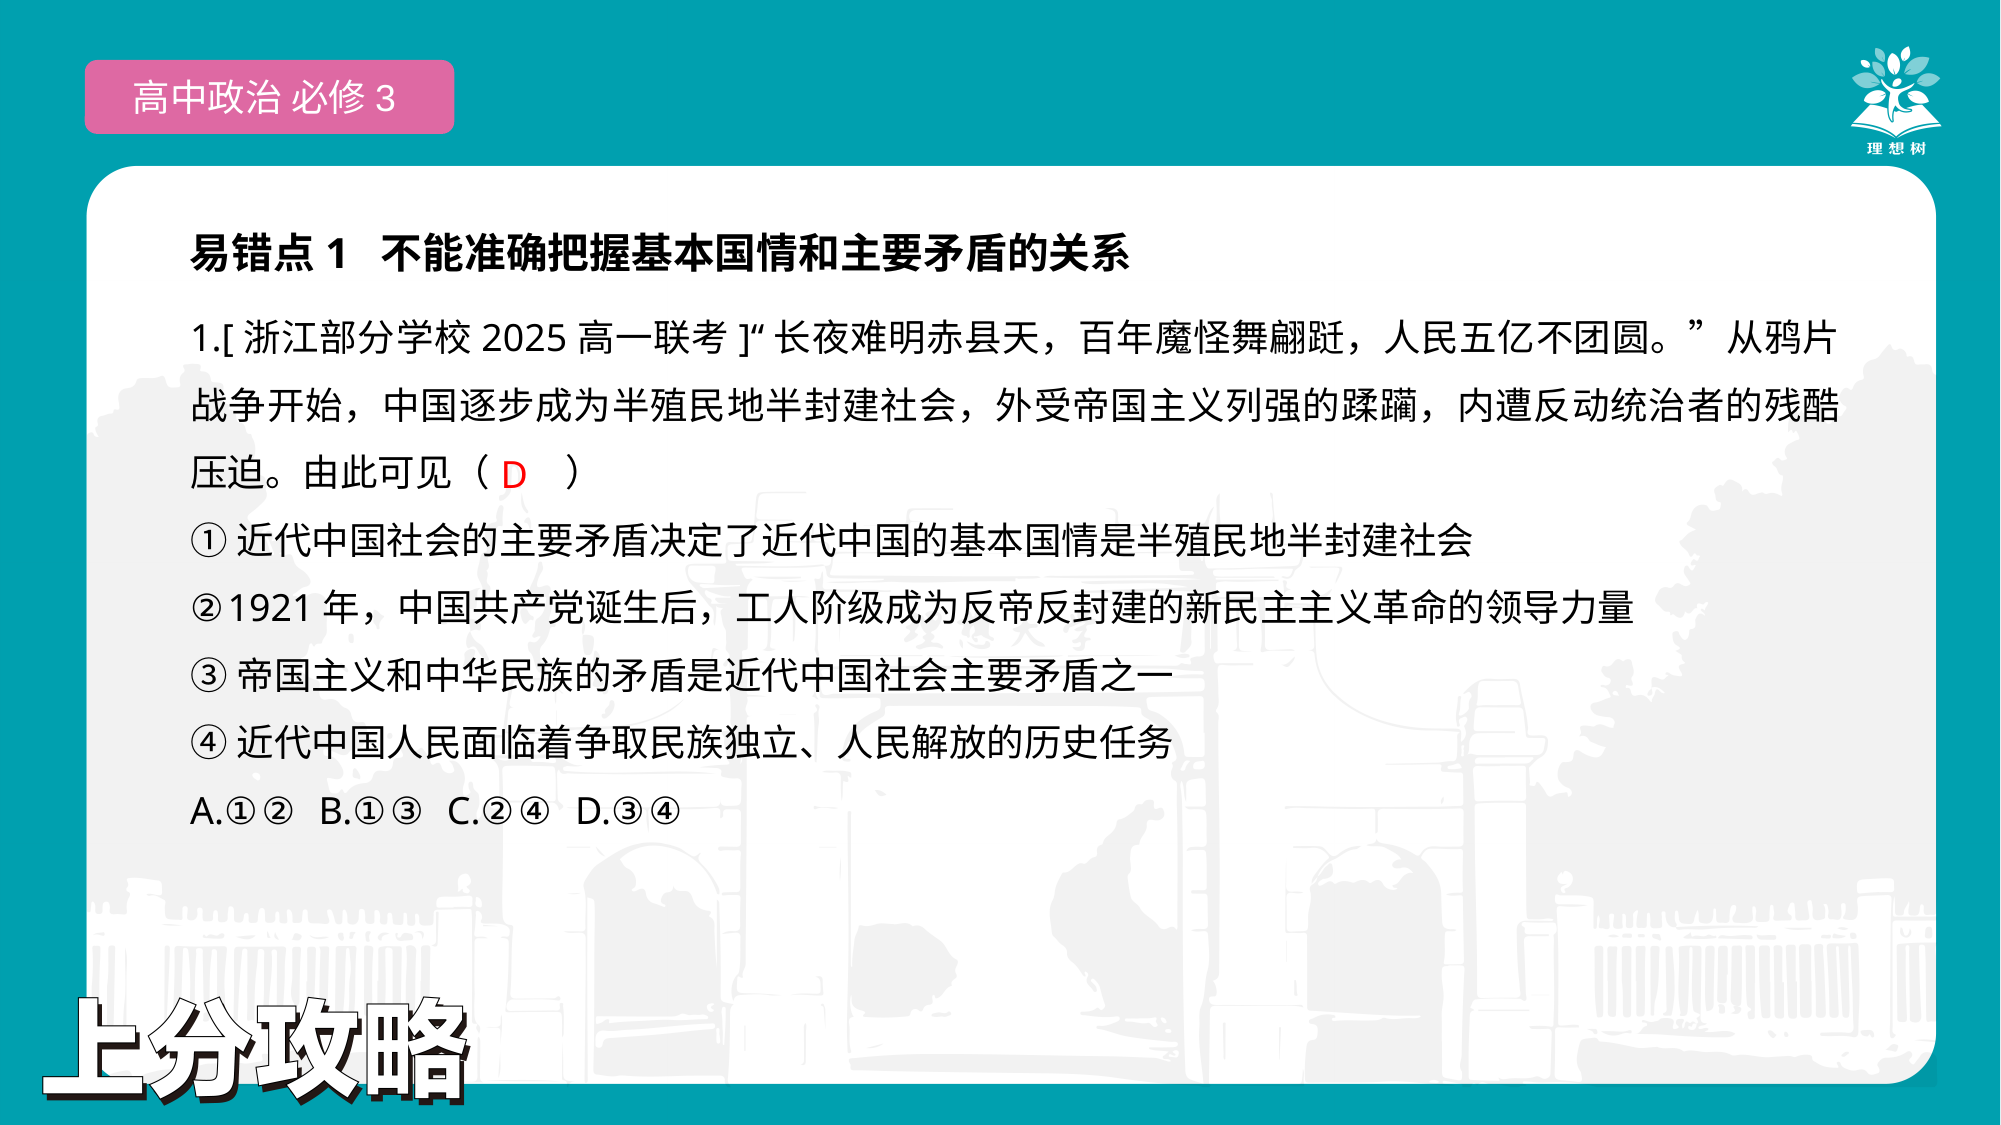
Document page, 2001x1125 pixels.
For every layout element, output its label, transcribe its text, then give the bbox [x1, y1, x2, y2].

text_box 易错点1 不能准确把握基本国情和主要矛盾的关系 [175, 219, 1221, 284]
text_box 1.[浙江部分学校2025高一联考]“长夜难明赤县天，百年魔怪舞翩跹，人民五亿不团圆。”从鸦片战争开始，中国逐步成为半殖民地半封建社会，外受帝国主义列强的蹂躏，内遭反动统治者的残酷压迫。由此可见（ ） ①近代中国社会的主要矛盾决定了近代中国的基本国情是半殖民地半封建社会 ②1921年，中国共产党诞生后，工人阶级成为反帝反封建的新民主主义革命的领导力量 ③帝国主义和中华民族的矛盾是近代中国社会主要矛盾之一 ④近代中国人民面临着争取民族独立、人民解放的历史任务 A.①② B.①③ C.②④ D.③④ [175, 284, 1855, 861]
text_box D [476, 420, 593, 503]
picture [0, 0, 2001, 1125]
text_box 高中政治 必修3 [83, 58, 456, 135]
